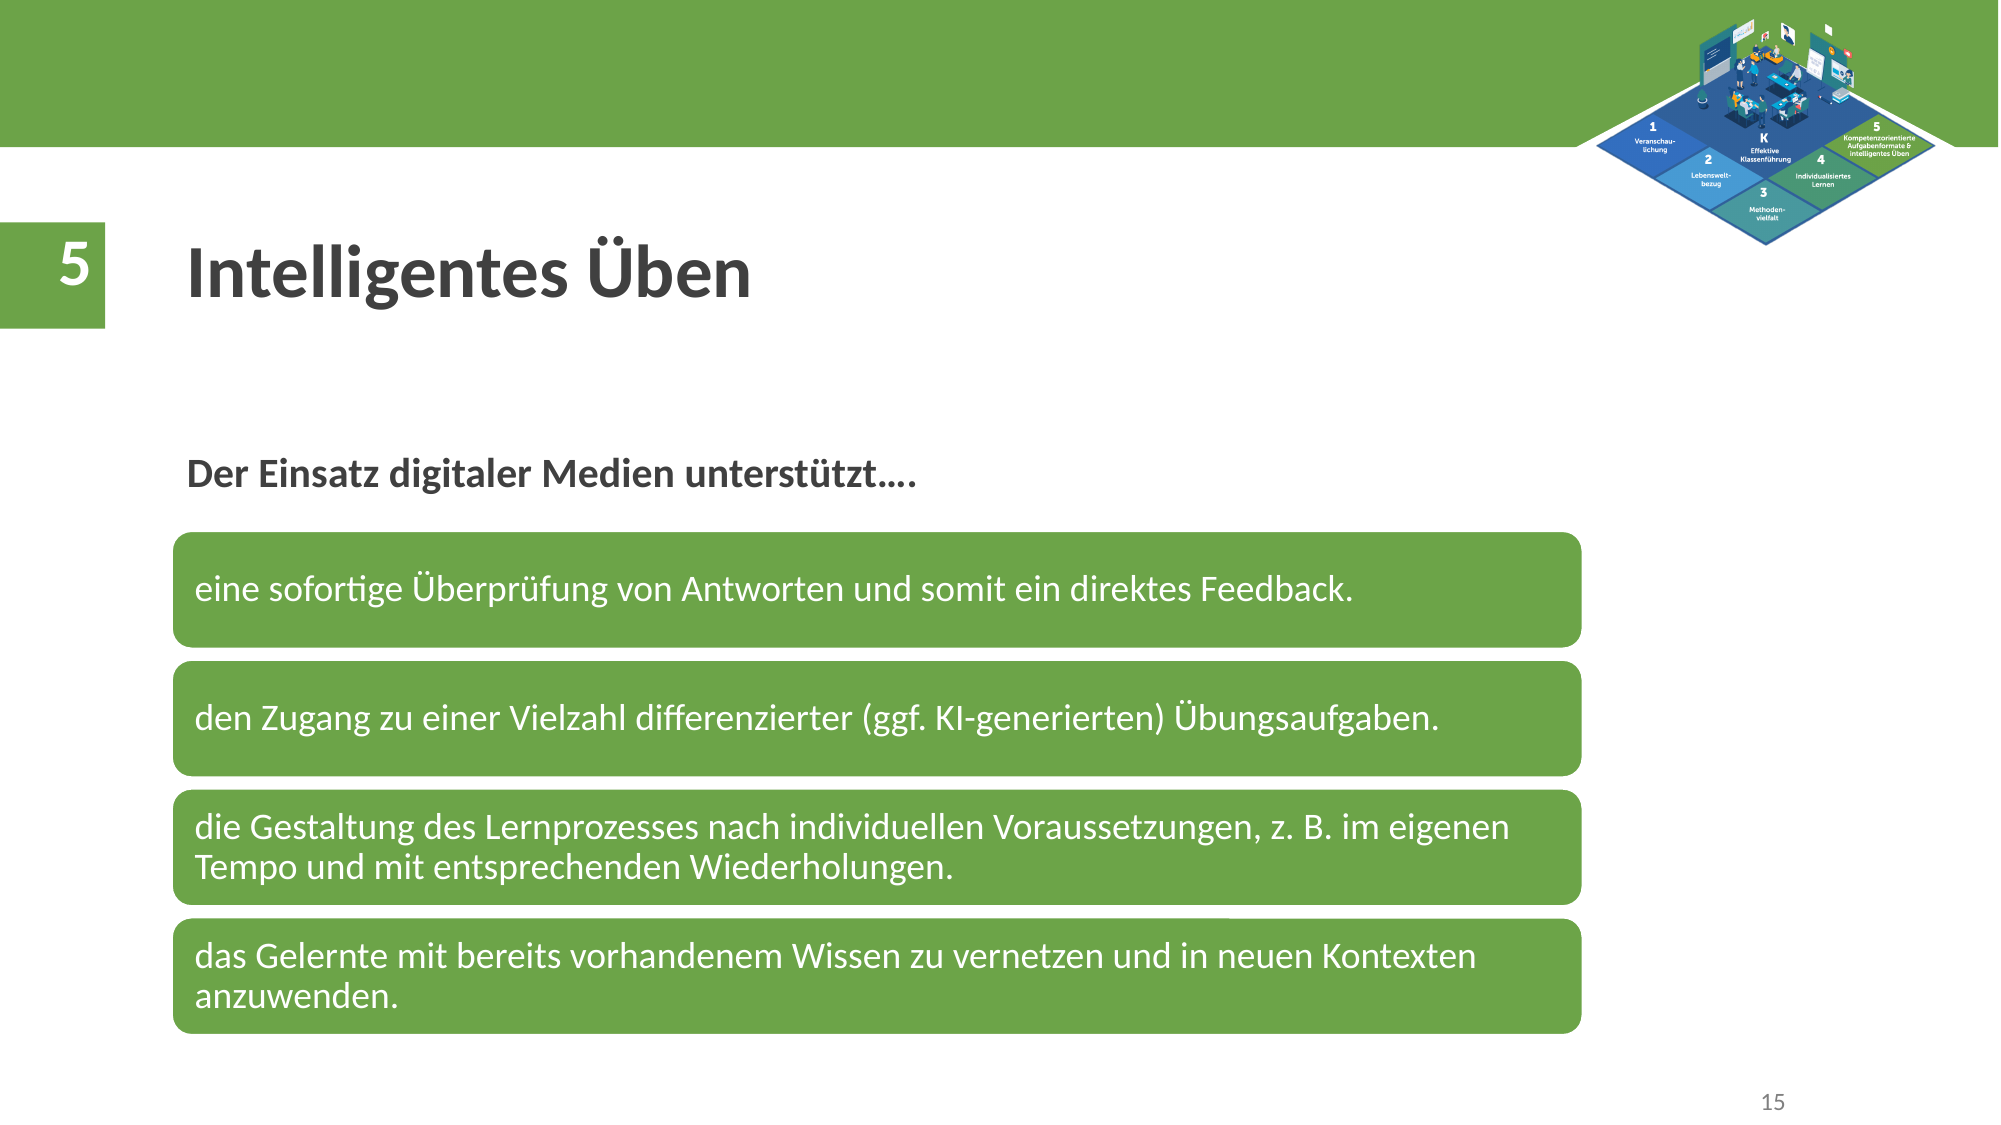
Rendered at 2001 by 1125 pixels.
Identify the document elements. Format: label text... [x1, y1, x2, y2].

list Intelligentes Üben [171, 227, 1663, 322]
slide_number 15 [1350, 1075, 1801, 1125]
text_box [171, 530, 1583, 1036]
picture [1589, 12, 1942, 249]
list Der Einsatz digitaler Medien unterstützt…. [171, 443, 1663, 1036]
